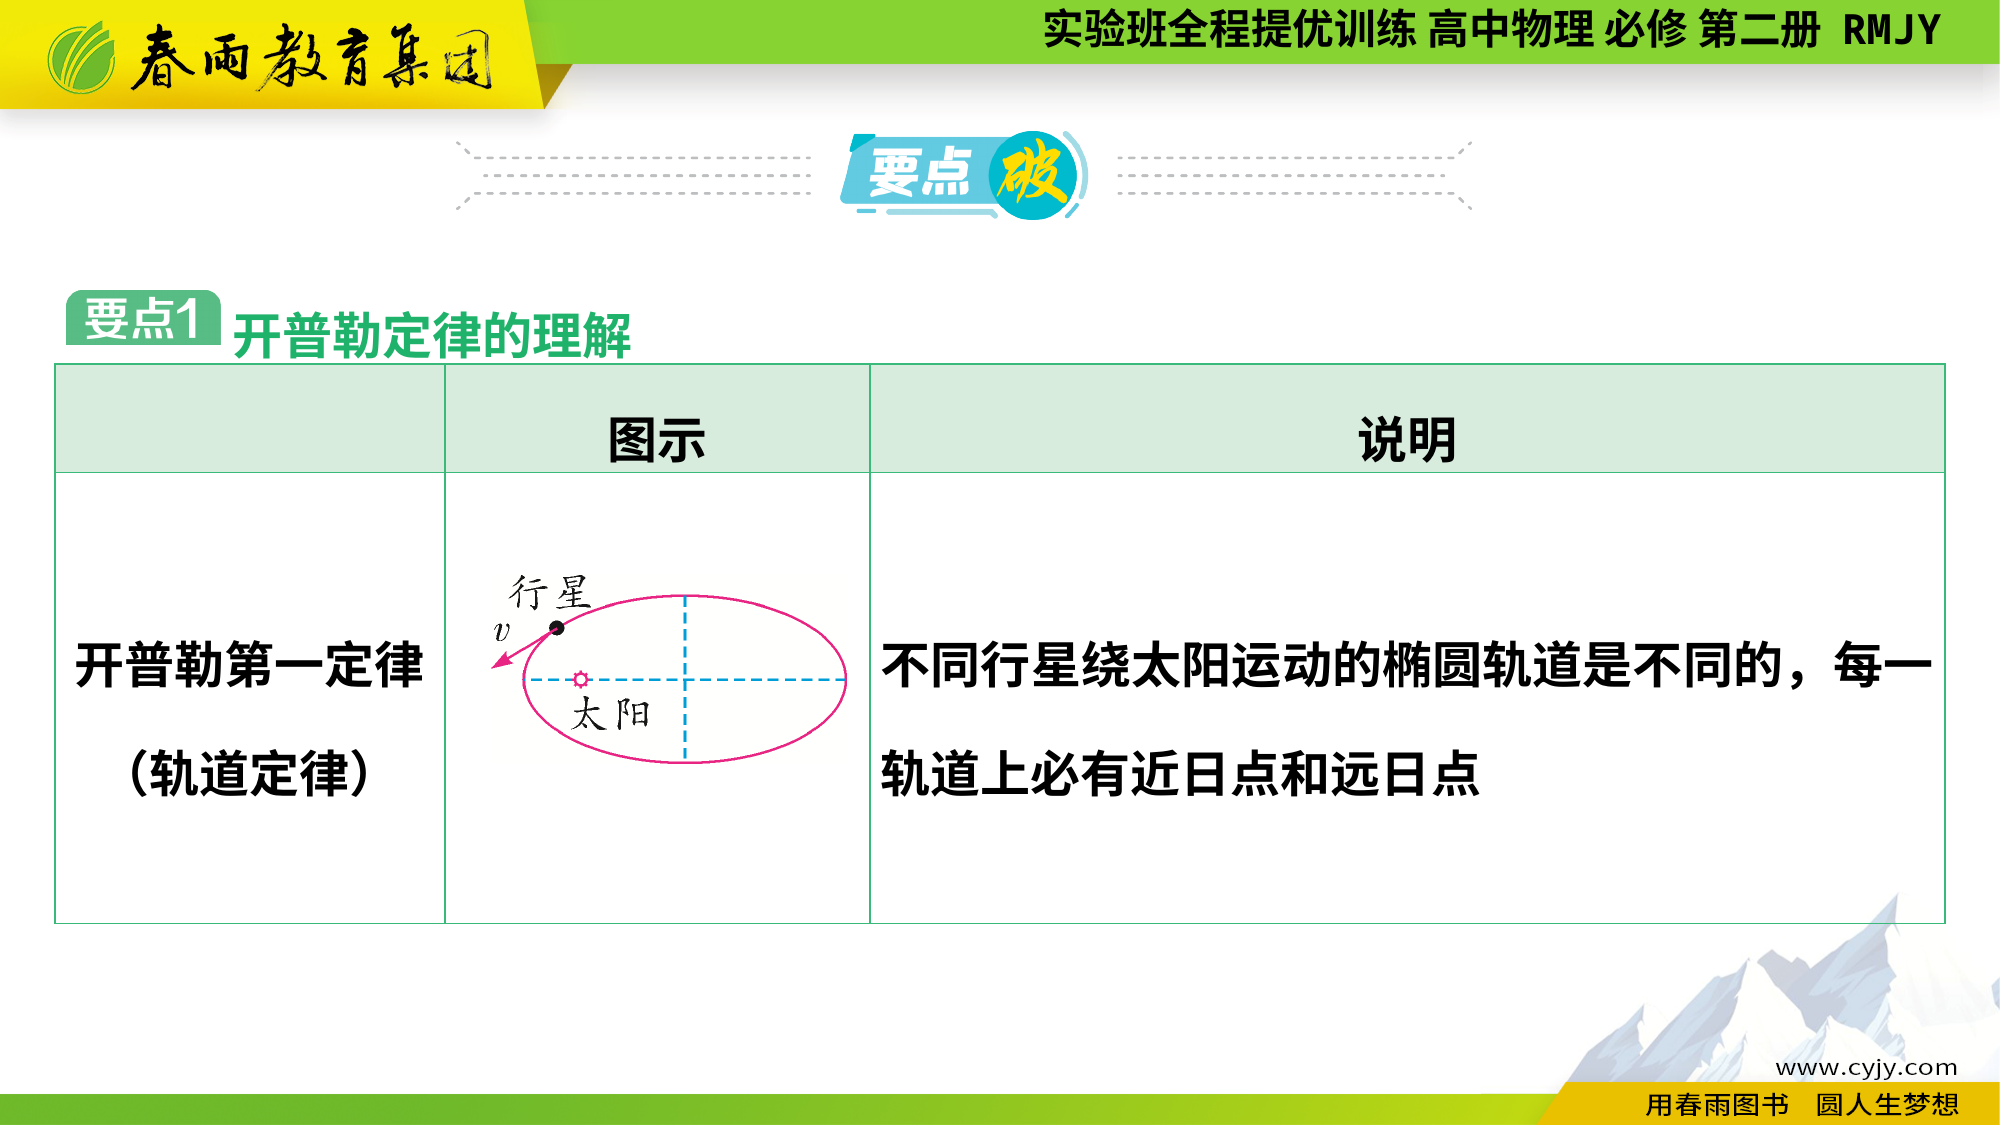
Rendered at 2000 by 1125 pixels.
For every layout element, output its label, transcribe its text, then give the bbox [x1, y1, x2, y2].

list 开普勒定律的理解 [59, 267, 1944, 363]
picture [0, 0, 2000, 1125]
table_header 图示 [446, 365, 869, 472]
table_header 说明 [871, 365, 1944, 472]
table_cell 不同行星绕太阳运动的椭圆轨道是不同的，每一轨道上必有近日点和远日点 [871, 473, 1944, 923]
table_header [56, 365, 444, 472]
table_cell 开普勒第一定律（轨道定律） [56, 473, 444, 923]
table_cell [446, 473, 869, 923]
